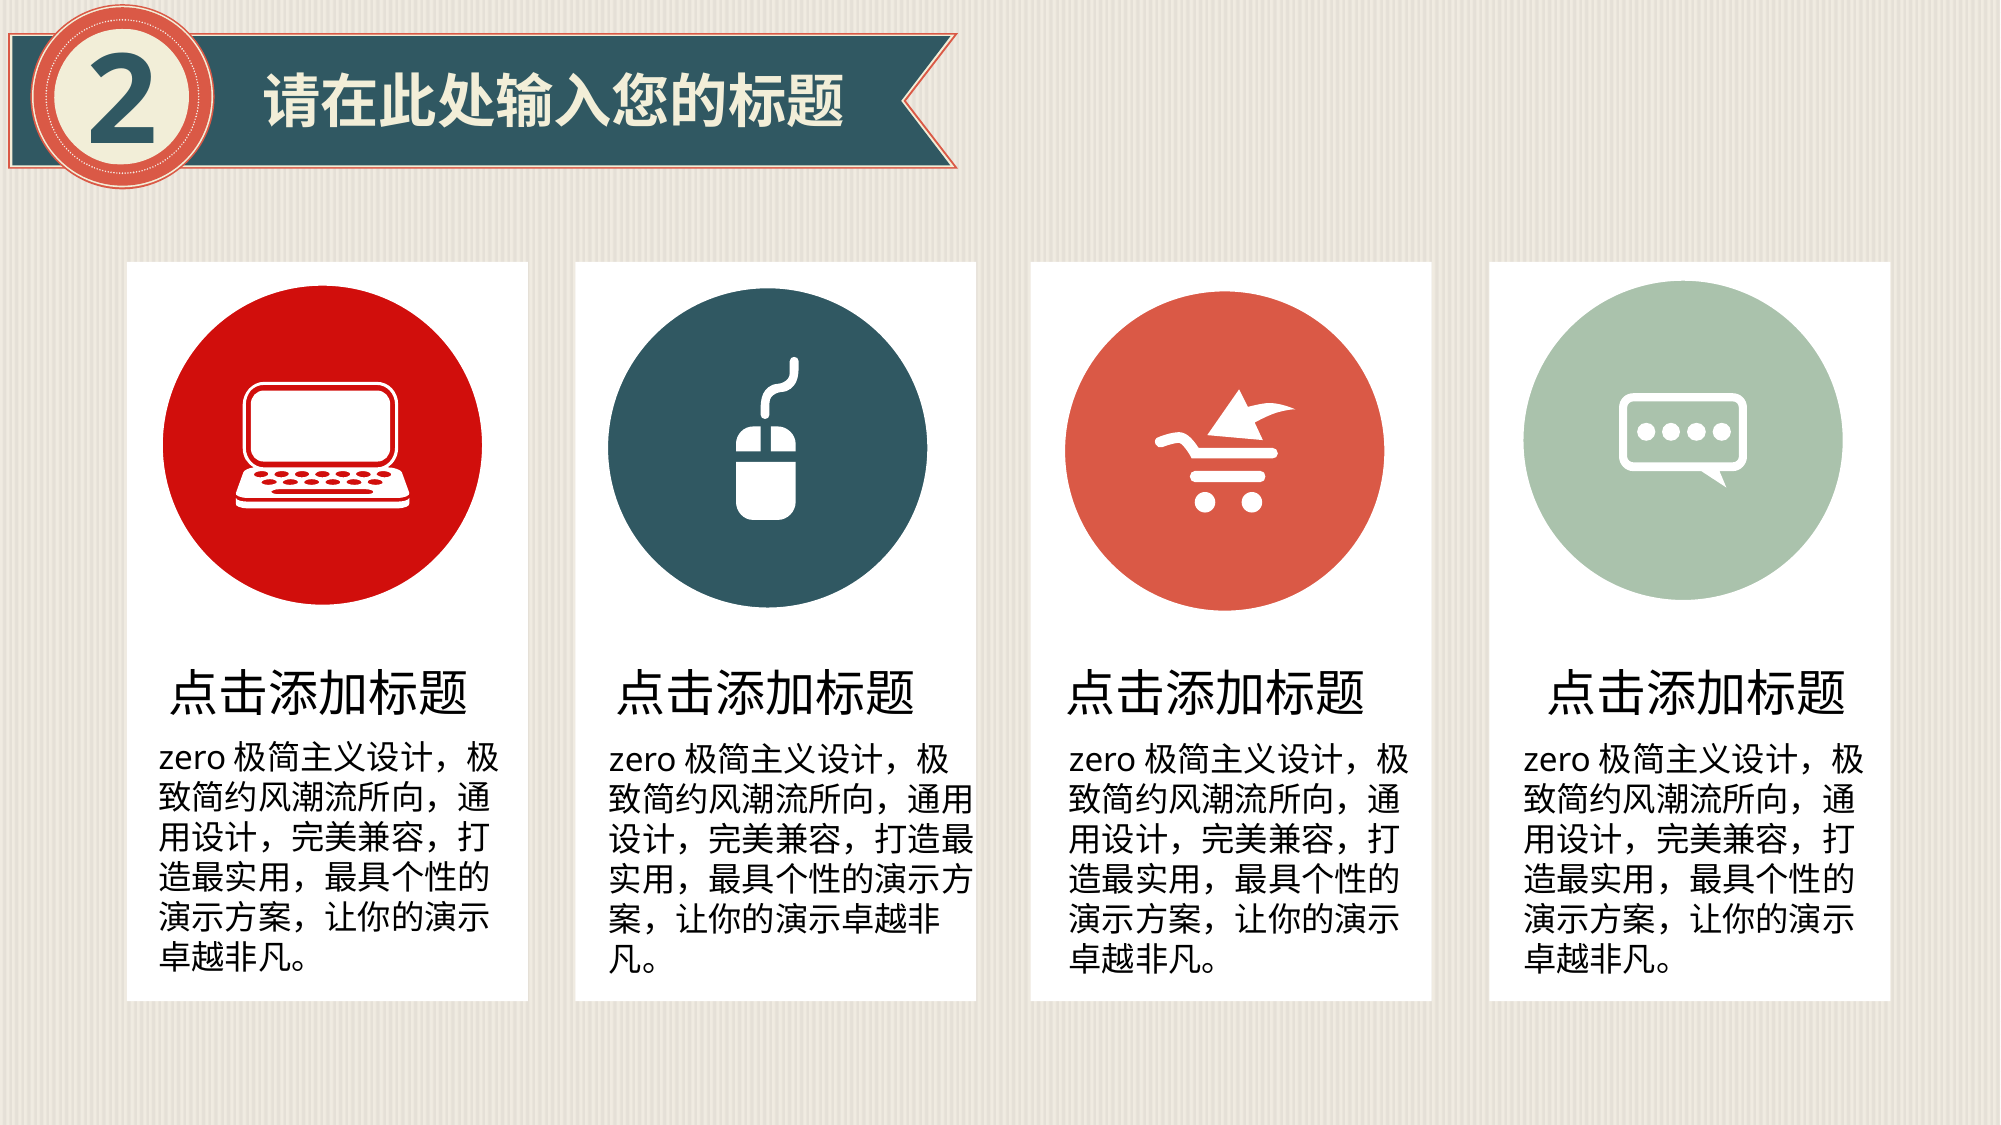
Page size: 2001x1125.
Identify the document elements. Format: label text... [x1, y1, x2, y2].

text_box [1519, 277, 1847, 604]
text_box [126, 261, 528, 1002]
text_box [1061, 287, 1388, 615]
text_box 点击添加标题 [154, 653, 484, 728]
text_box [1030, 261, 1432, 1002]
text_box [30, 3, 215, 190]
text_box zero极简主义设计，极致简约风潮流所向，通用设计，完美兼容，打造最实用，最具个性的演示方案，让你的演示卓越非凡。 [143, 728, 528, 984]
text_box 点击添加标题 [1050, 653, 1381, 729]
text_box zero极简主义设计，极致简约风潮流所向，通用设计，完美兼容，打造最实用，最具个性的演示方案，让你的演示卓越非凡。 [1508, 730, 1901, 986]
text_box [219, 32, 959, 169]
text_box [7, 32, 25, 169]
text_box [159, 282, 486, 609]
text_box [575, 261, 977, 1002]
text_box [604, 284, 931, 612]
text_box zero极简主义设计，极致简约风潮流所向，通用设计，完美兼容，打造最实用，最具个性的演示方案，让你的演示卓越非凡。 [1053, 730, 1445, 986]
text_box 点击添加标题 [600, 653, 931, 729]
text_box 点击添加标题 [1531, 653, 1862, 729]
text_box [1489, 261, 1891, 1002]
text_box zero极简主义设计，极致简约风潮流所向，通用设计，完美兼容，打造最实用，最具个性的演示方案，让你的演示卓越非凡。 [594, 730, 991, 986]
picture [0, 0, 2001, 1125]
